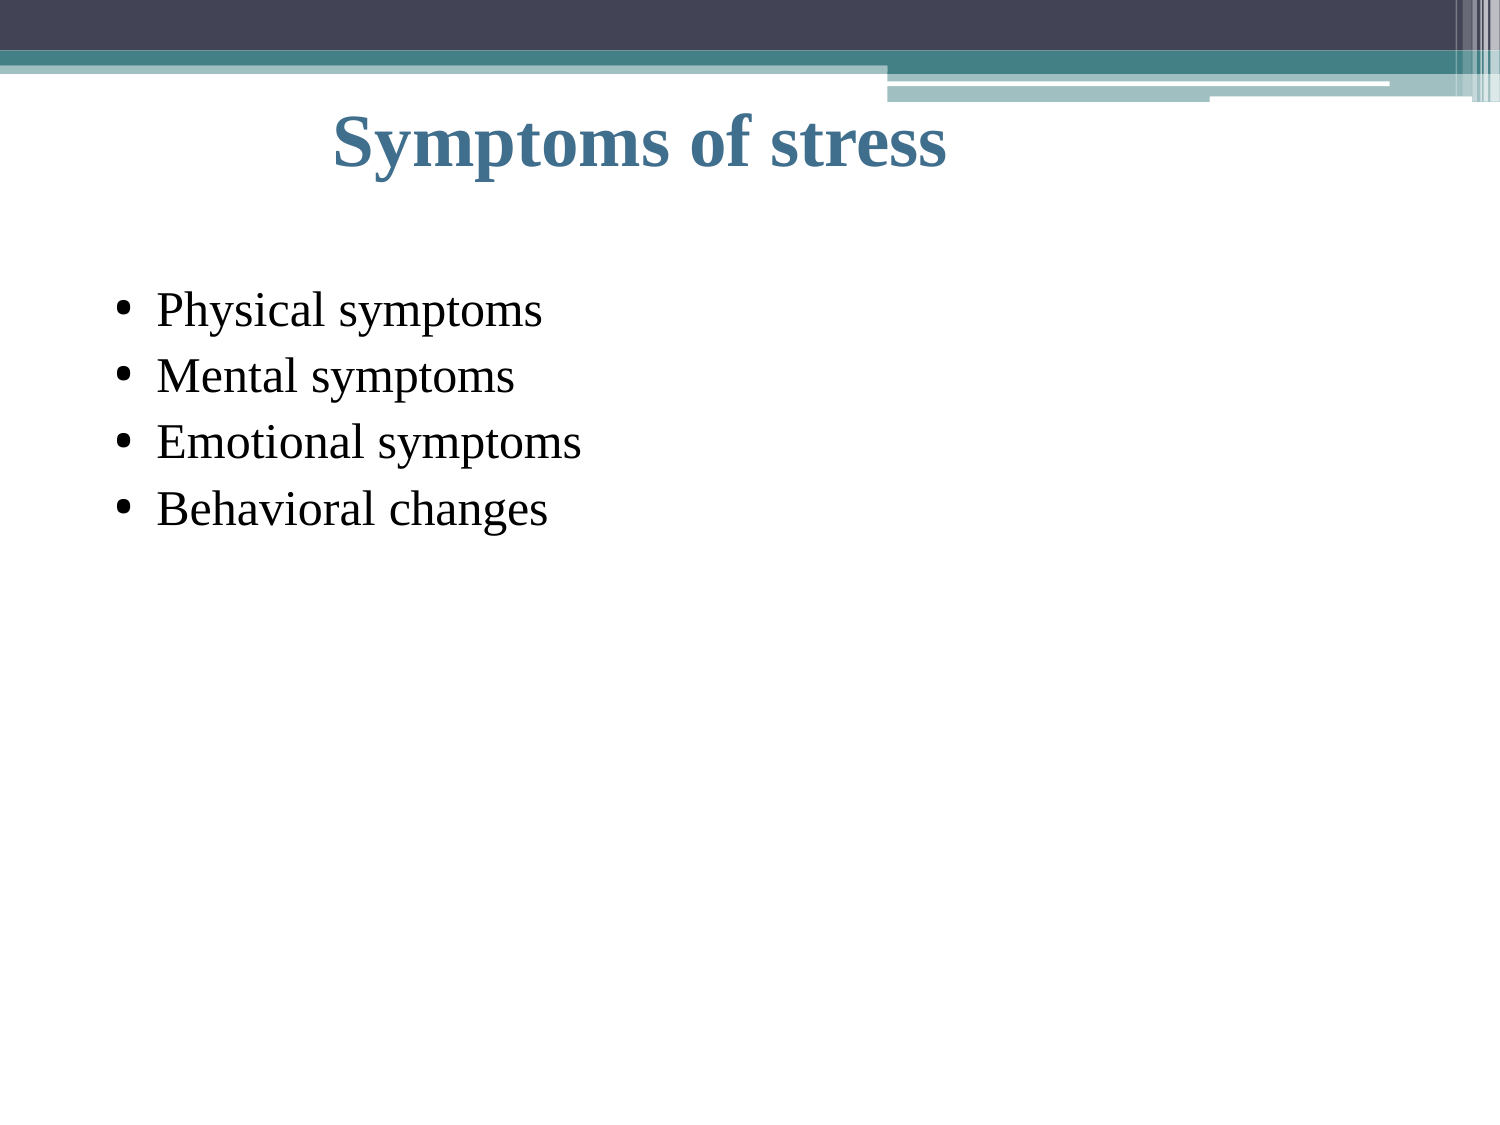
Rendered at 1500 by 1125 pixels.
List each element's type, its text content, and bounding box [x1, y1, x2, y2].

title Symptoms of stress [56, 88, 1444, 279]
text_box Physical symptoms Mental symptoms Emotional symptoms Behavioral changes [112, 267, 655, 535]
